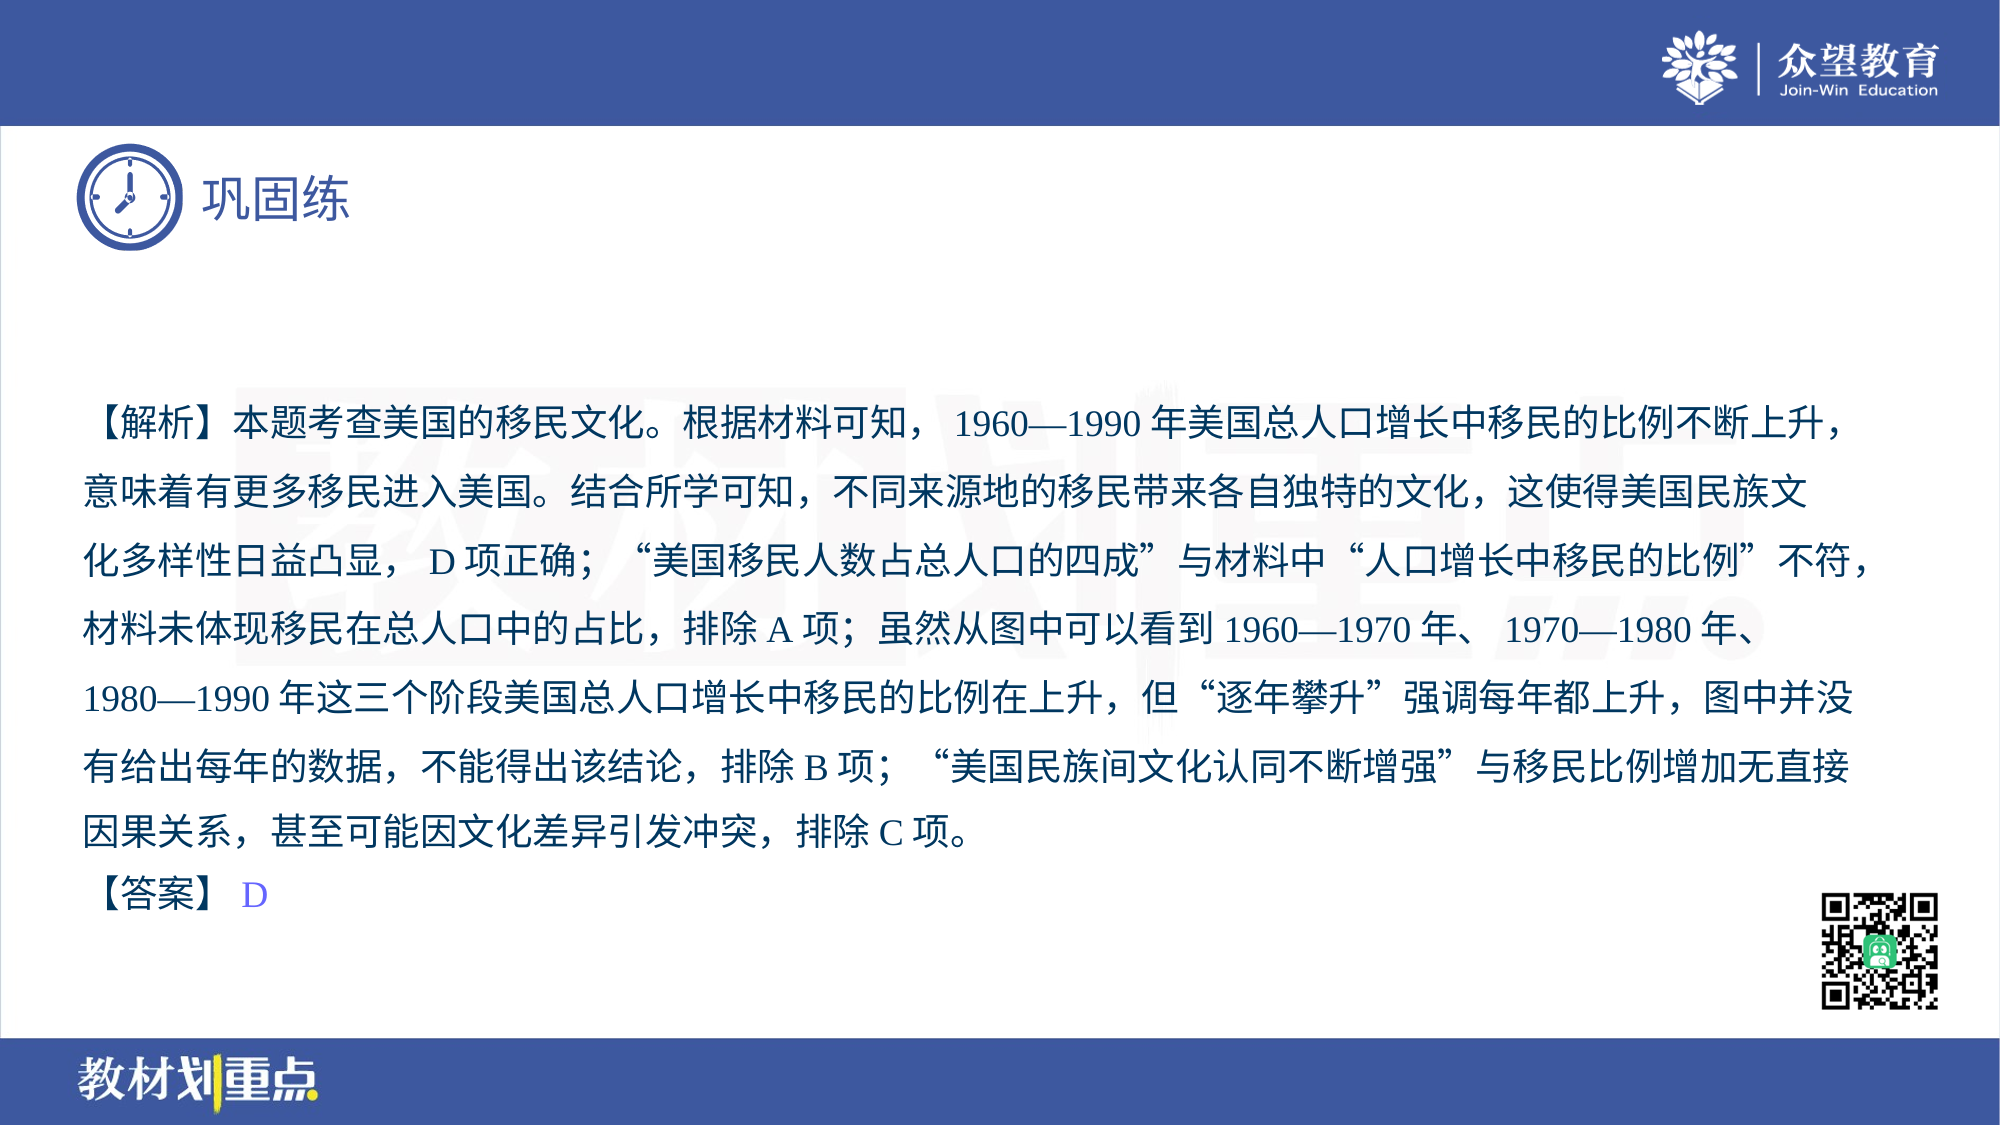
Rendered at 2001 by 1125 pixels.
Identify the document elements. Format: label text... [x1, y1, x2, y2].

text_box 【答案】D [82, 848, 1817, 908]
text_box 【解析】本题考查美国的移民文化。根据材料可知，1960—1990年美国总人口增长中移民的比例不断上升， 意味着有更多移民进入美国。结合所学可知，不同来源地的移民带来各自独特的文化，这使得美国民族文 化多样性日益凸显，D项正确；“美国移民人数占总人口的四成”与材料中“人口增长中移民的比例”不符， 材料未体现移民在总人口中的占比，排除A项；虽然从图中可以看到1960—1970年、1970—1980年、 1980—1990年这三个阶段美国总人口增长中移民的比例在上升，但“逐年攀升”强调每年都上升，图中并没 有给出每年的数据，不能得出该结论，排除B项；“美国民族间文化认同不断增强”与移民比例增加无直接 因果关系，甚至可能因文化差异引发冲突，排除C项。 [82, 375, 1817, 846]
picture [0, 0, 2000, 1125]
